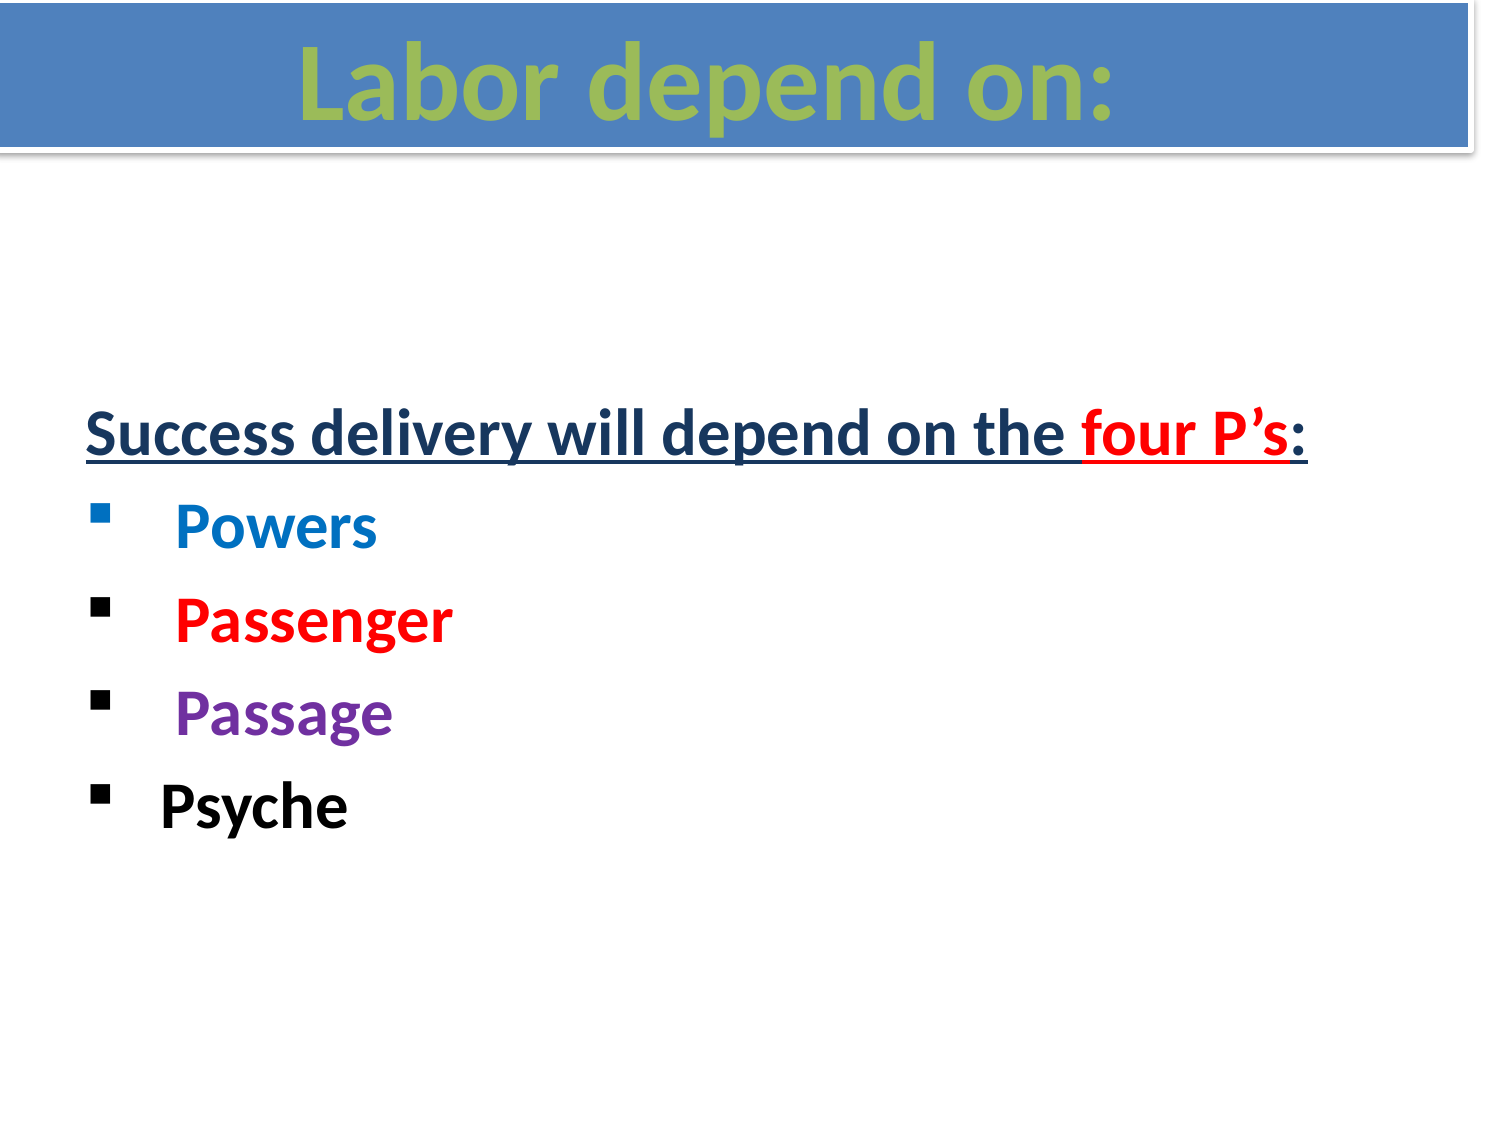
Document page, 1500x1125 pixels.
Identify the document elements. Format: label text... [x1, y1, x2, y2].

text_box Labor depend on: [0, 0, 1474, 153]
subtitle Success delivery will depend on the four P’s: Powers Passenger Passage Psyche [70, 287, 1396, 1025]
